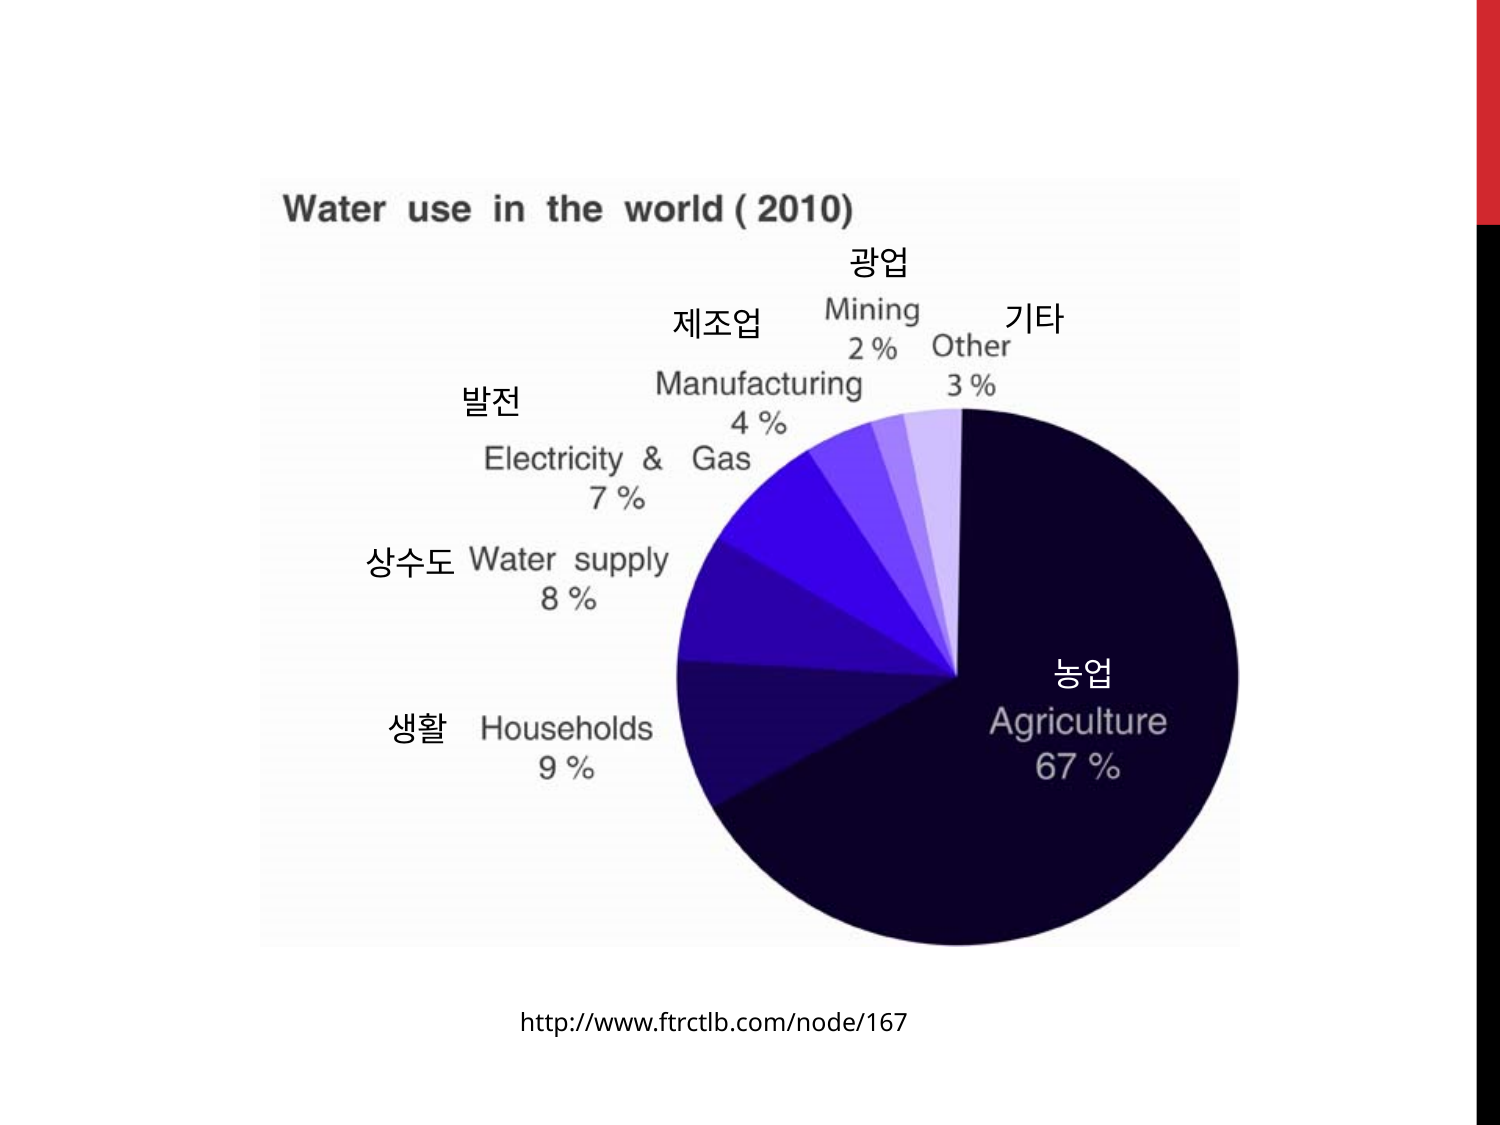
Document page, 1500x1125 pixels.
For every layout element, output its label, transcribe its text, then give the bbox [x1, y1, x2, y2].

text_box http://www.ftrctlb.com/node/167 [505, 999, 924, 1045]
picture [260, 177, 1240, 948]
